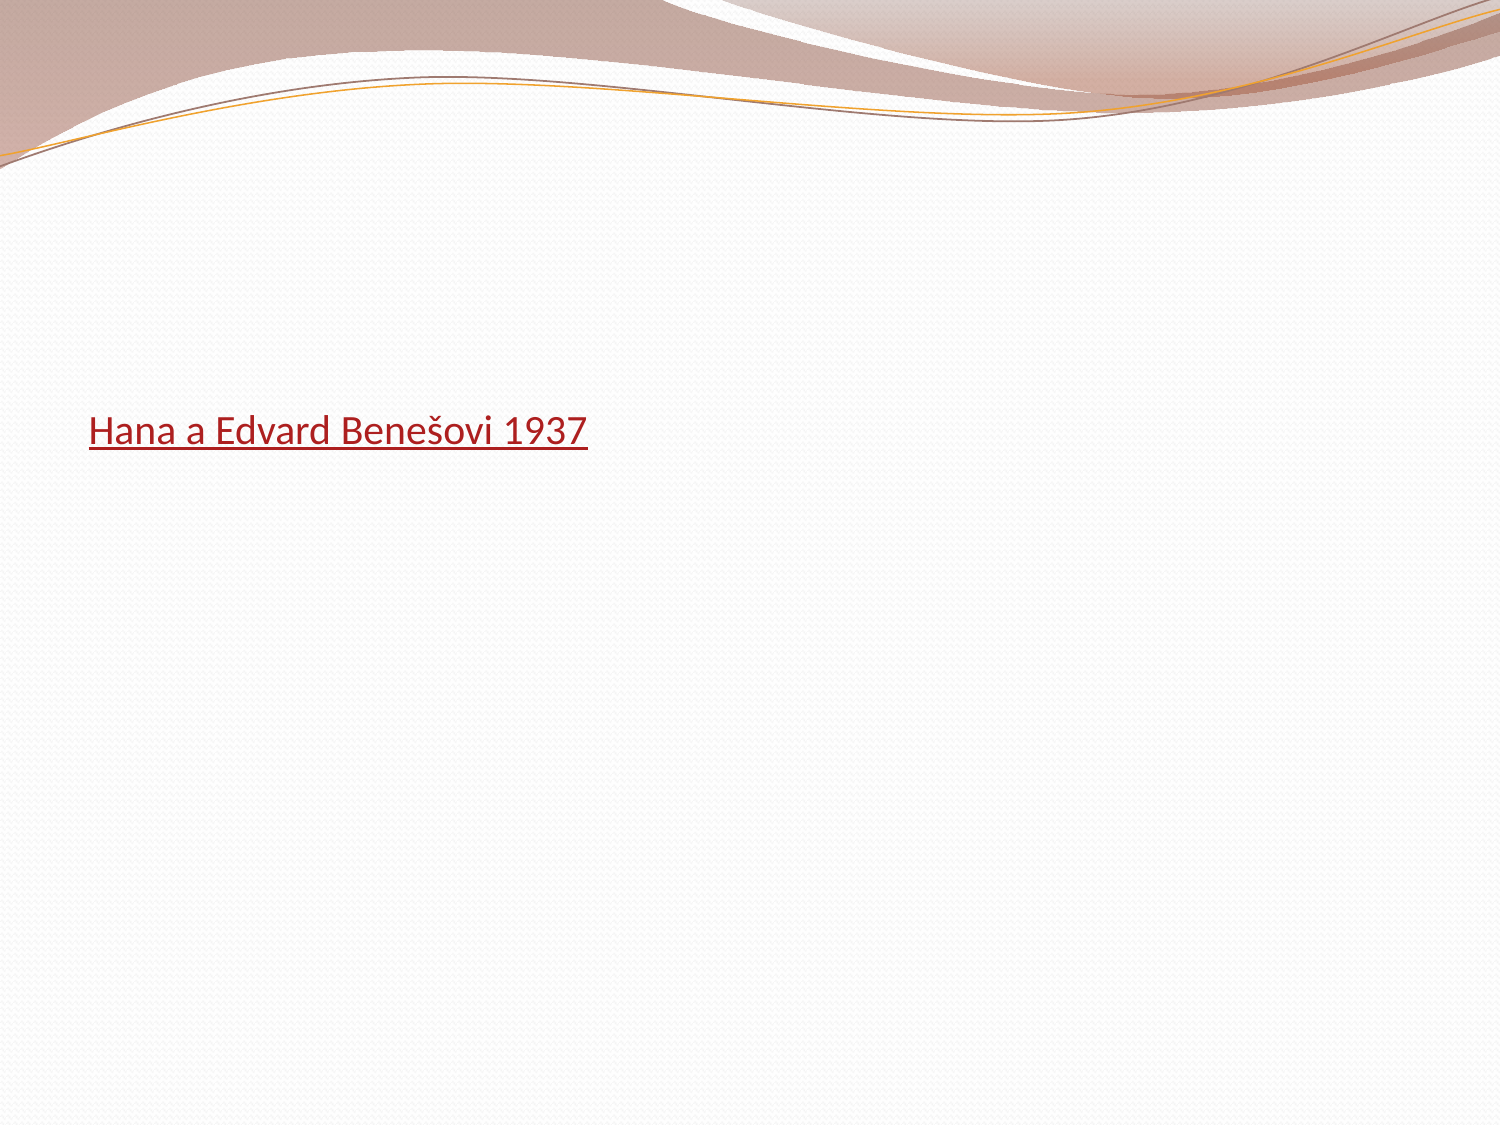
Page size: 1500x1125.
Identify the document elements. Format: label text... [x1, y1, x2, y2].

title Hana a Edvard Benešovi 1937 [88, 192, 1259, 453]
